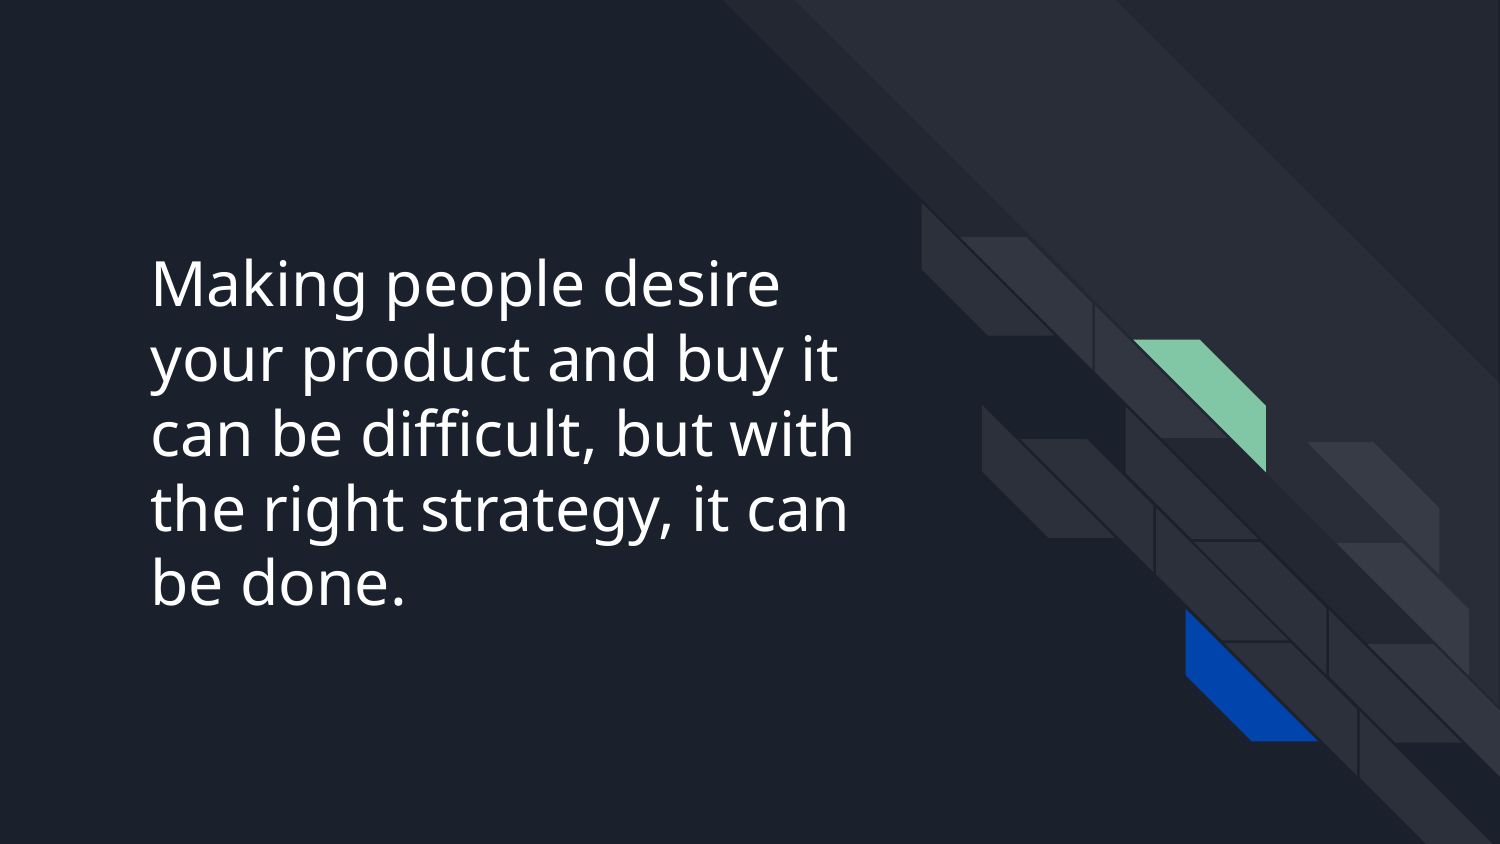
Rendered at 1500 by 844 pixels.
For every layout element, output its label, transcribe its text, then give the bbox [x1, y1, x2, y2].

title Making people desire your product and buy it can be difficult, but with the right strategy, it can be done. [135, 142, 888, 720]
